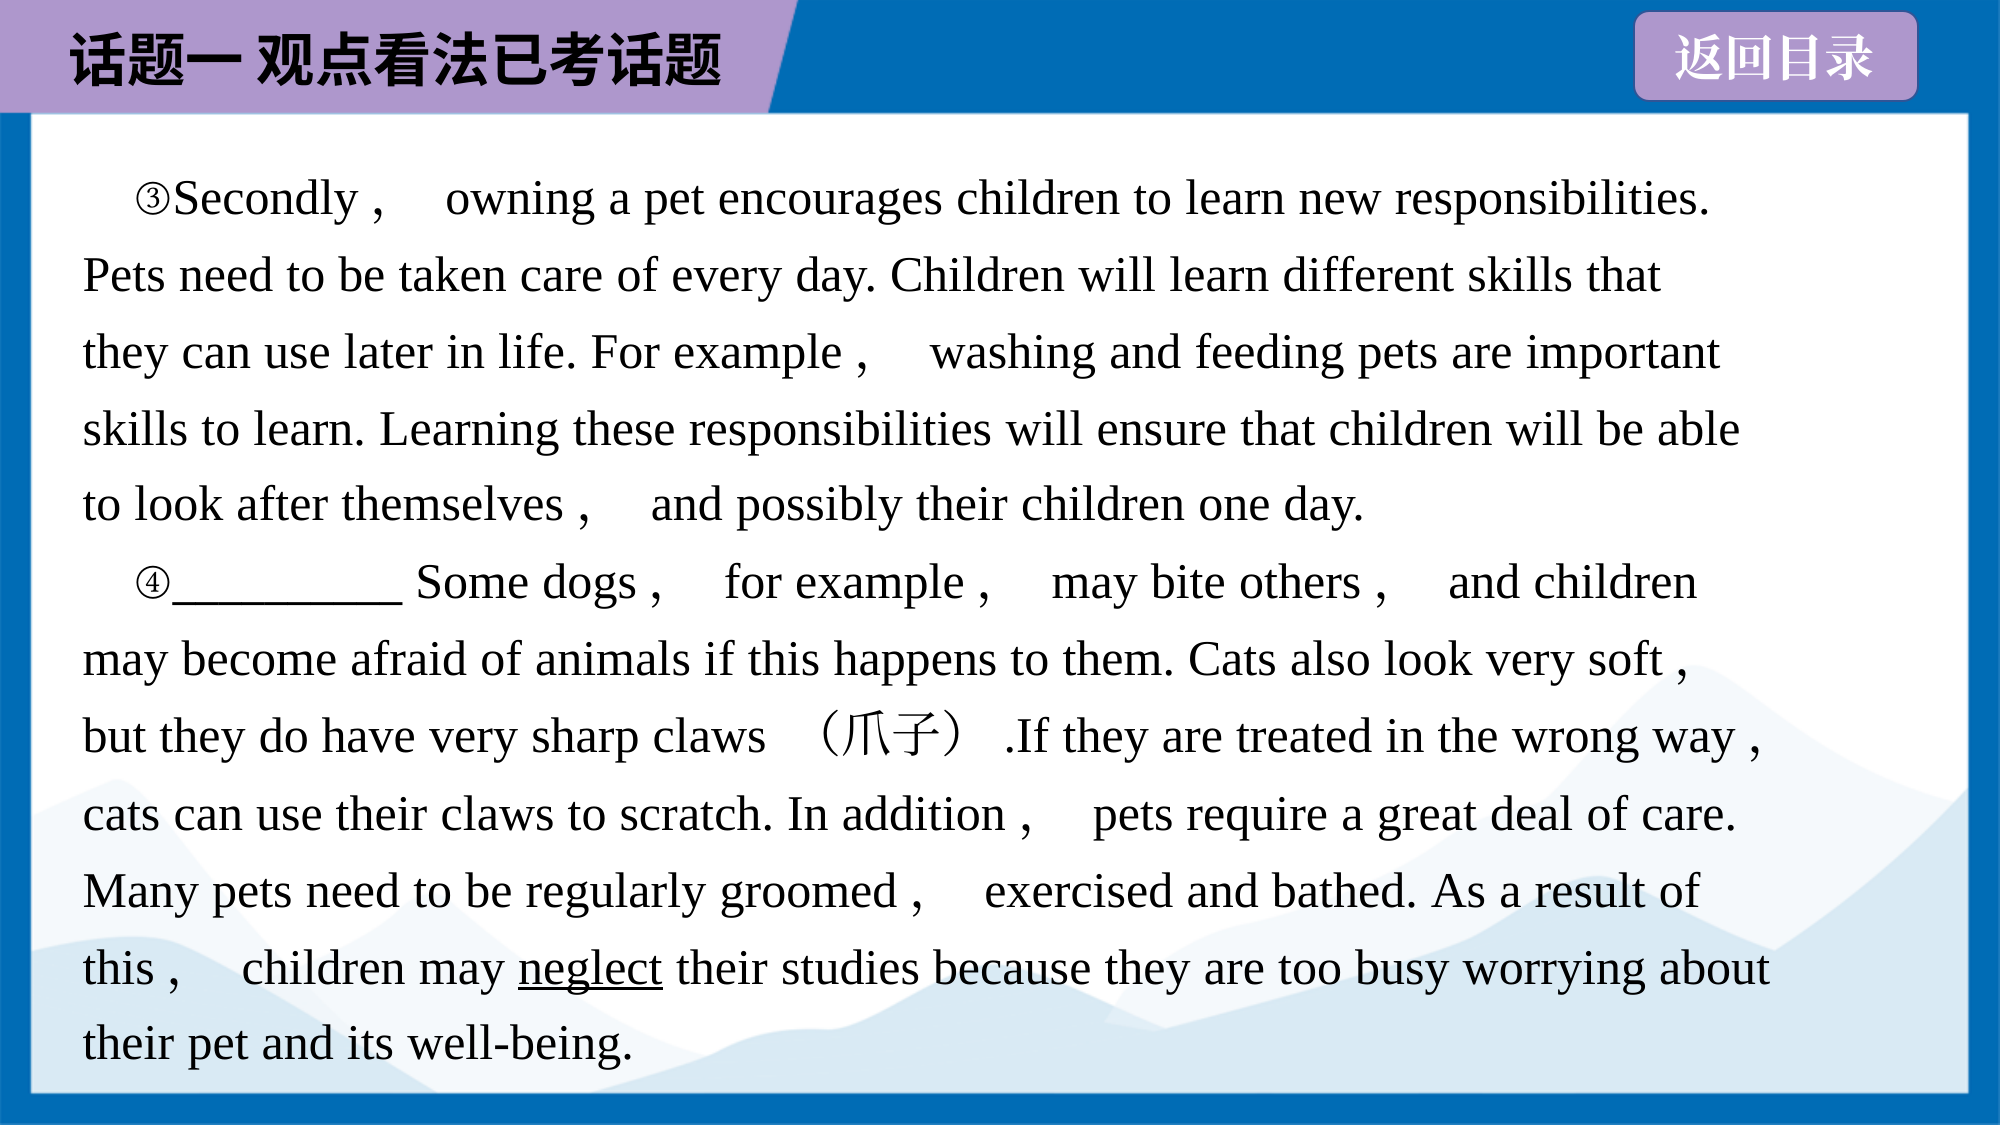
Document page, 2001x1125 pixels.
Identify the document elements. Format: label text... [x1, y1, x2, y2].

picture [0, 0, 2000, 1125]
text_box ③Secondly， owning a pet encourages children to learn new responsibilities. Pets need to be taken care of every day. Children will learn different skills that they can use later in life. For example， washing and feeding pets are important skills to learn. Learning these responsibilities will ensure that children will be able to look after themselves， and possibly their children one day. [82, 146, 1917, 524]
text_box ④__________ Some dogs， for example， may bite others， and children may become afraid of animals if this happens to them. Cats also look very soft， but they do have very sharp claws （爪子）.If they are treated in the wrong way， cats can use their claws to scratch. In addition， pets require a great deal of care. Many pets need to be regularly groomed， exercised and bathed. As a result of this， children may neglect their studies because they are too busy worrying about their pet and its well-being. [82, 531, 1917, 1063]
